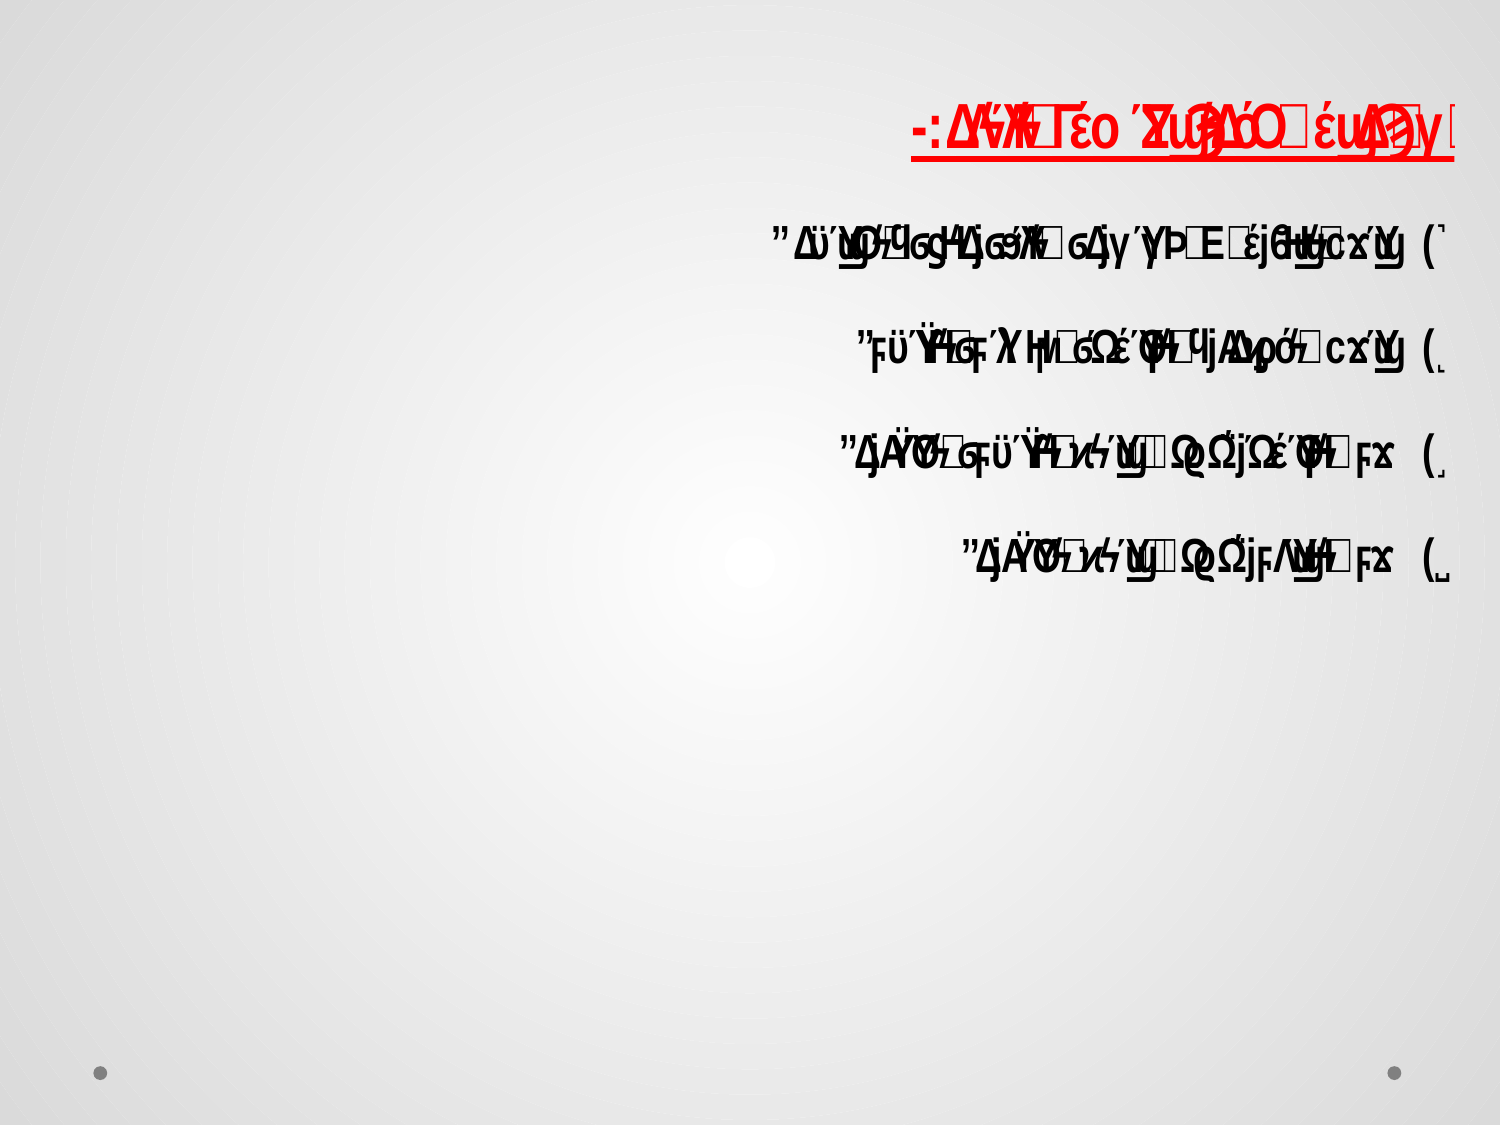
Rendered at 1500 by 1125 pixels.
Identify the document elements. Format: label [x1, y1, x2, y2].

picture [111, 89, 1455, 730]
